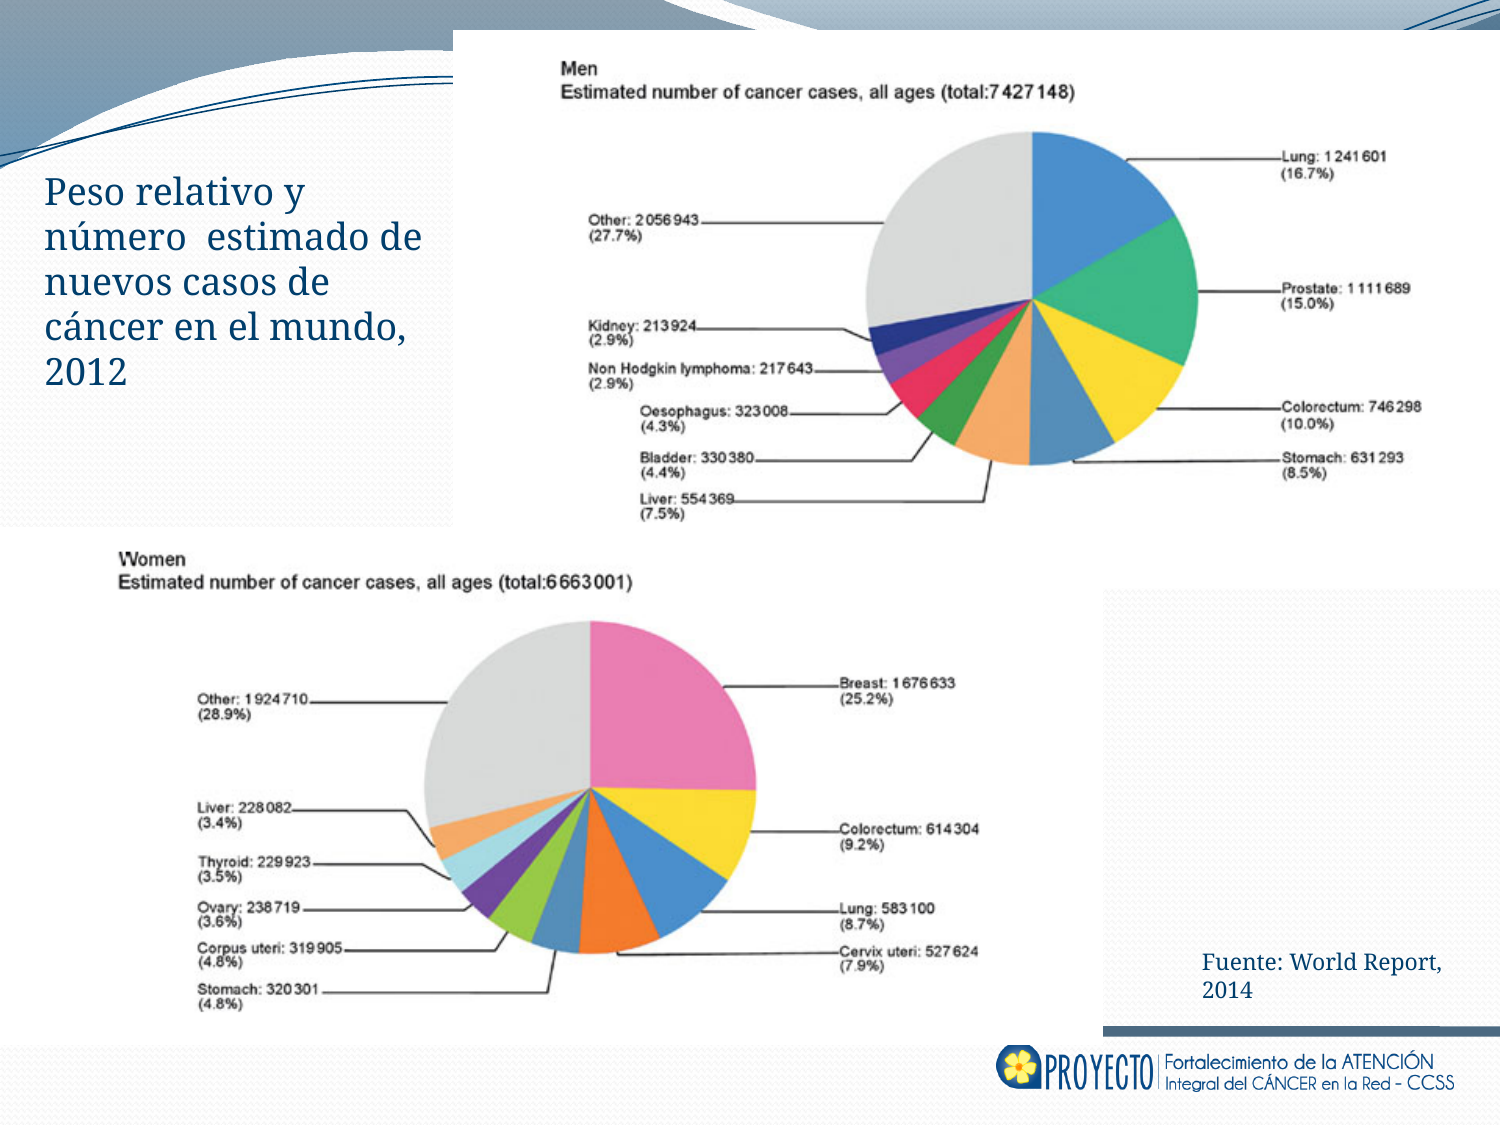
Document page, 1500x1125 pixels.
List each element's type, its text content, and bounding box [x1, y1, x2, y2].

text_box Peso relativo y número estimado de nuevos casos de cáncer en el mundo, 2012 [29, 160, 443, 401]
picture [0, 30, 1500, 1045]
text_box Fuente: World Report, 2014 [1187, 940, 1471, 1011]
picture [996, 1042, 1454, 1092]
